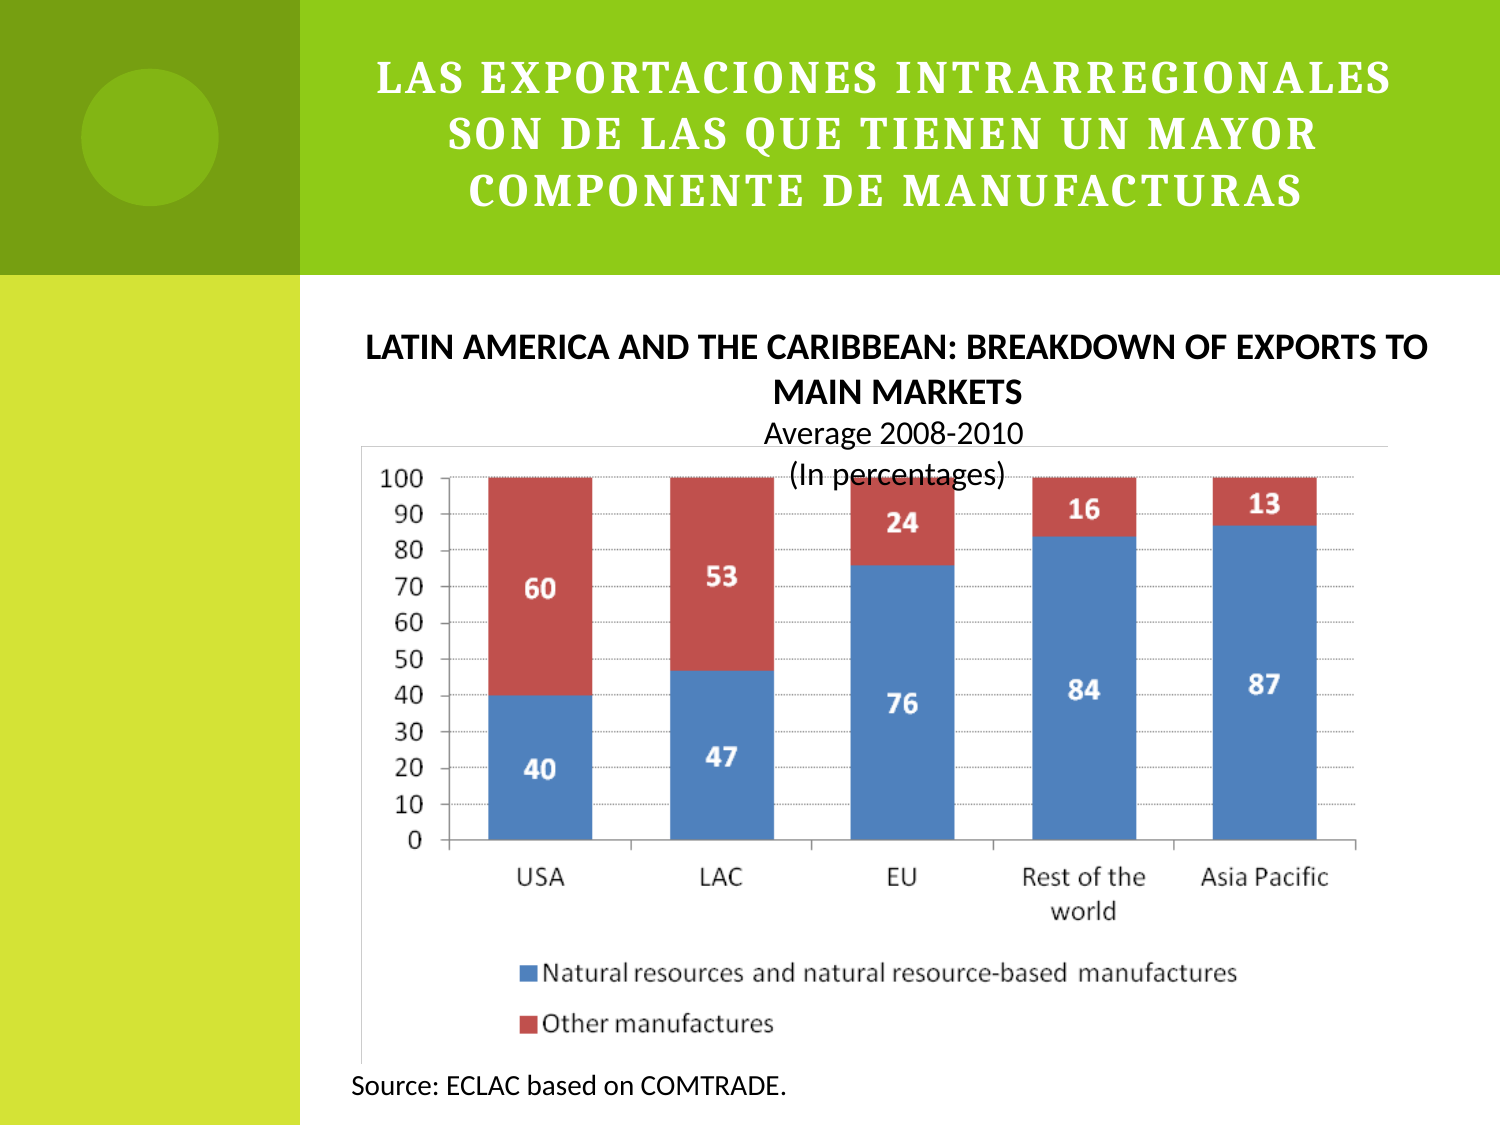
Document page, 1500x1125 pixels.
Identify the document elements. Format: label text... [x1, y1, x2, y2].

text_box Latin America and the Caribbean: Breakdown of exports to main markets Average 2008-2010 (In percentages) [324, 314, 1471, 499]
text_box Source: ECLAC based on COMTRADE. [336, 1058, 934, 1109]
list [359, 445, 1389, 1064]
title Las exportaciones intrarregionales son de las que tienen un mayor componente de manufacturas [312, 37, 1459, 225]
